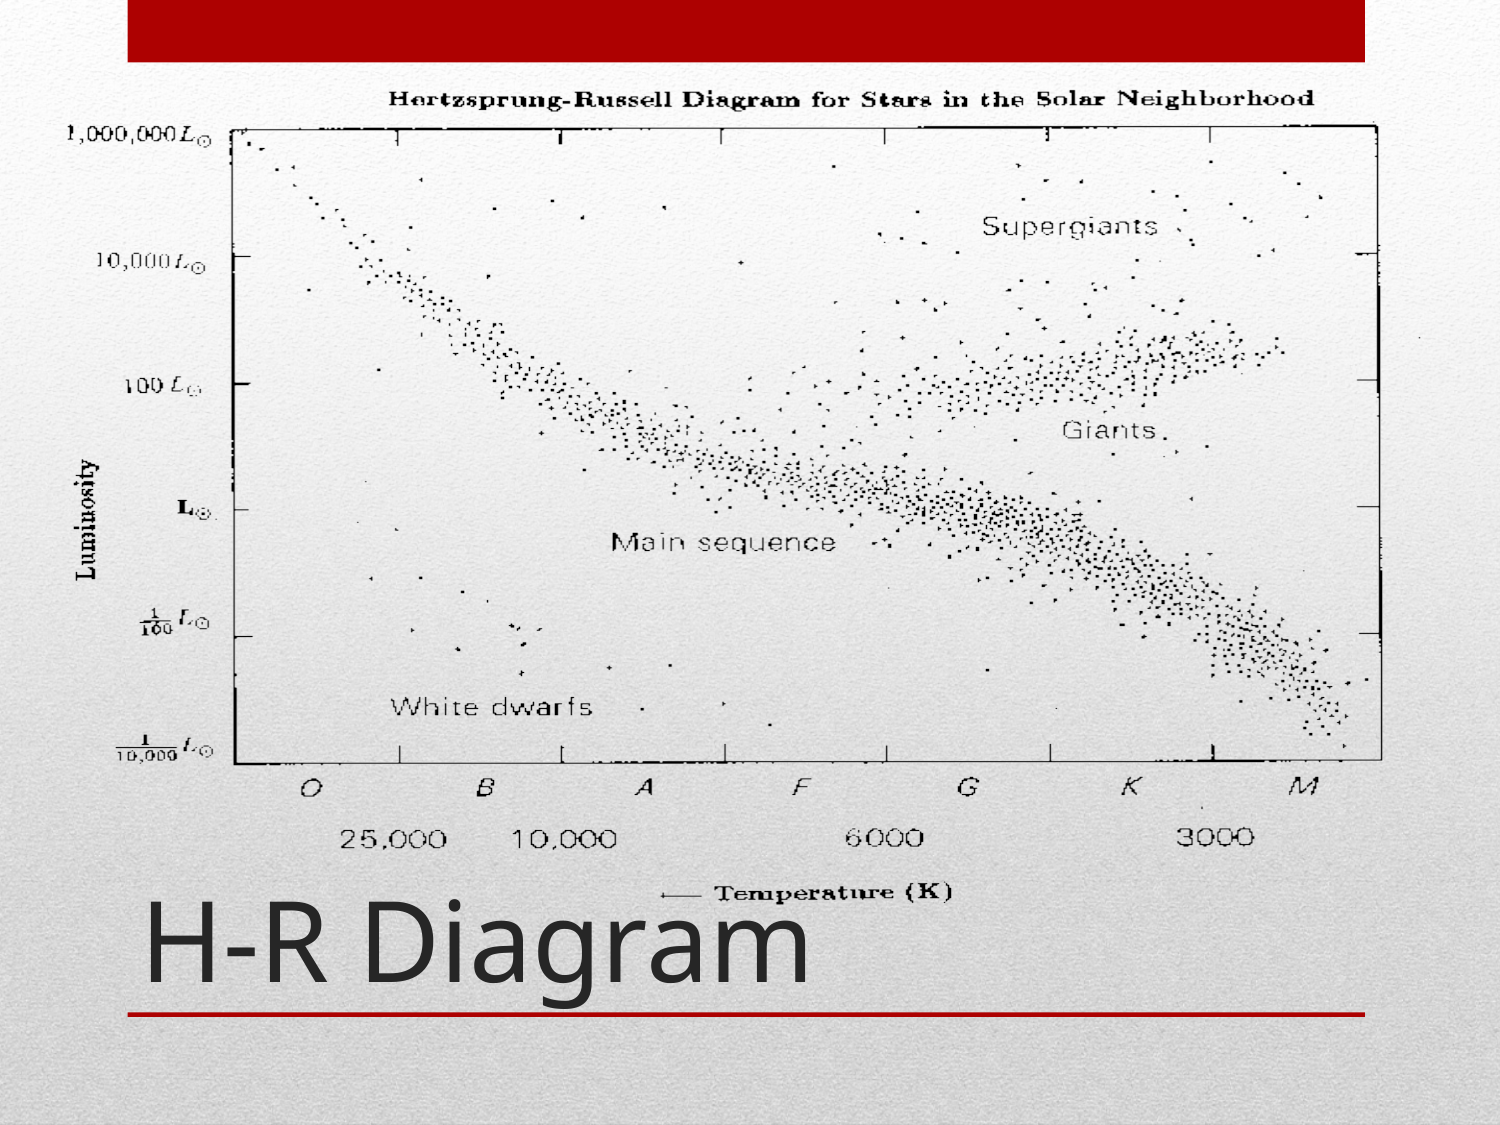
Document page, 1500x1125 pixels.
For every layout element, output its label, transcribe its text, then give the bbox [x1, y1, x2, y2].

title H-R Diagram [125, 927, 1238, 1013]
picture [49, 61, 1426, 917]
